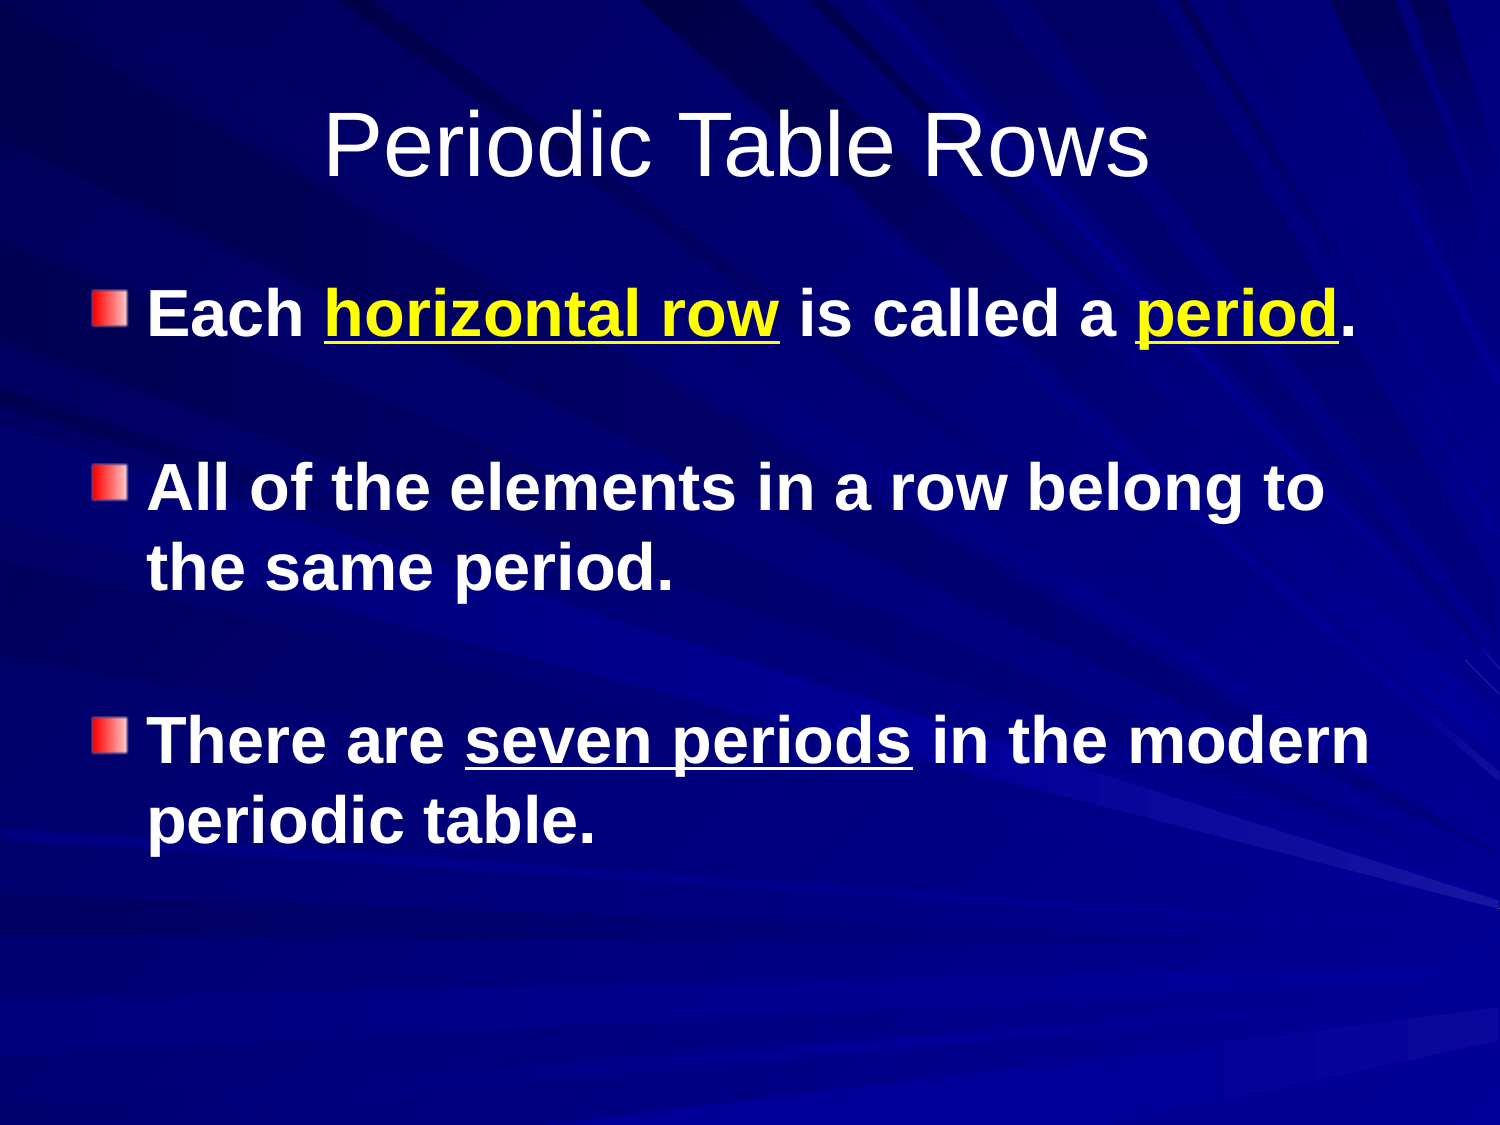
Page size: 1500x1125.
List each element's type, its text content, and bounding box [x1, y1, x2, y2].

picture [90, 715, 132, 758]
picture [90, 288, 132, 331]
list Each horizontal row is called a period. All of the elements in a row belong to the same period. There are seven periods in the modern periodic table. [74, 262, 1426, 1006]
title Periodic Table Rows [74, 45, 1426, 234]
picture [90, 462, 132, 505]
